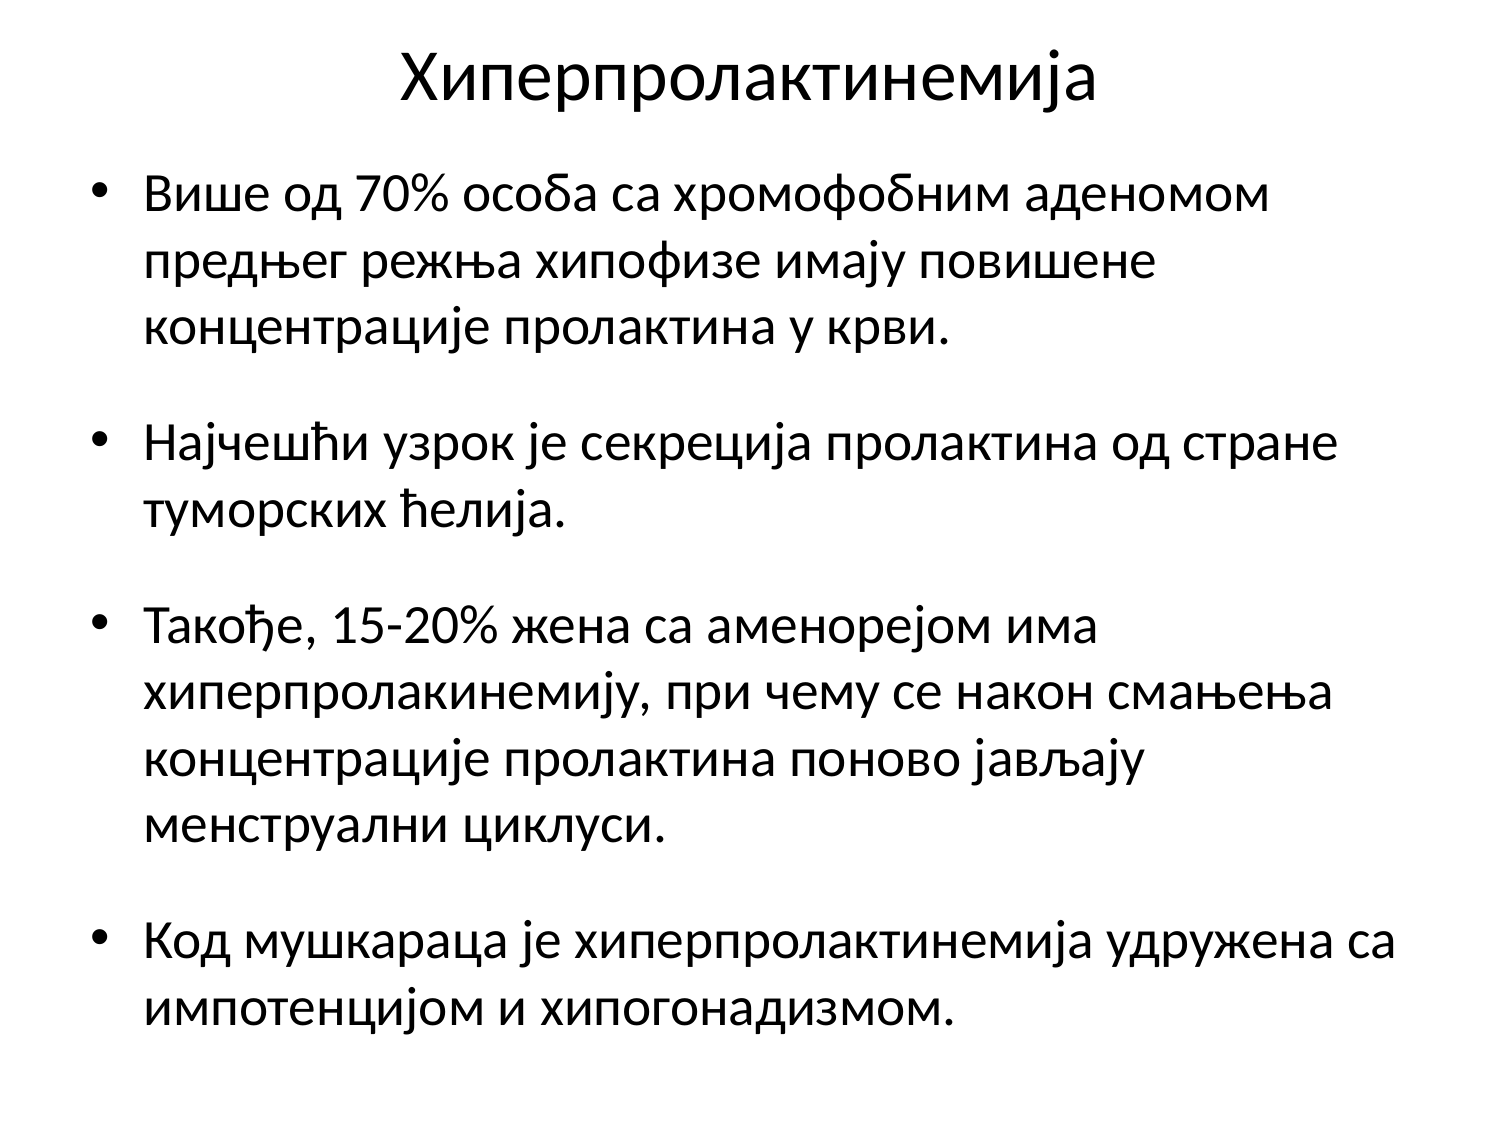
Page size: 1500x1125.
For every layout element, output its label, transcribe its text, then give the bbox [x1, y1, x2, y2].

title Хиперпролактинемија [75, 19, 1425, 124]
list Више од 70% особа са хромофобним аденомом предњег режња хипофизе имају повишене концентрације пролактина у крви. Најчешћи узрок је секреција пролактина од стране туморских ћелија. Такође, 15-20% жена са аменорејом има хиперпролакинемију, при чему се након смањења концентрације пролактина поново јављају менструални циклуси. Код мушкараца је хиперпролактинемија удружена са импотенцијом и хипогонадизмом. [75, 149, 1425, 1047]
